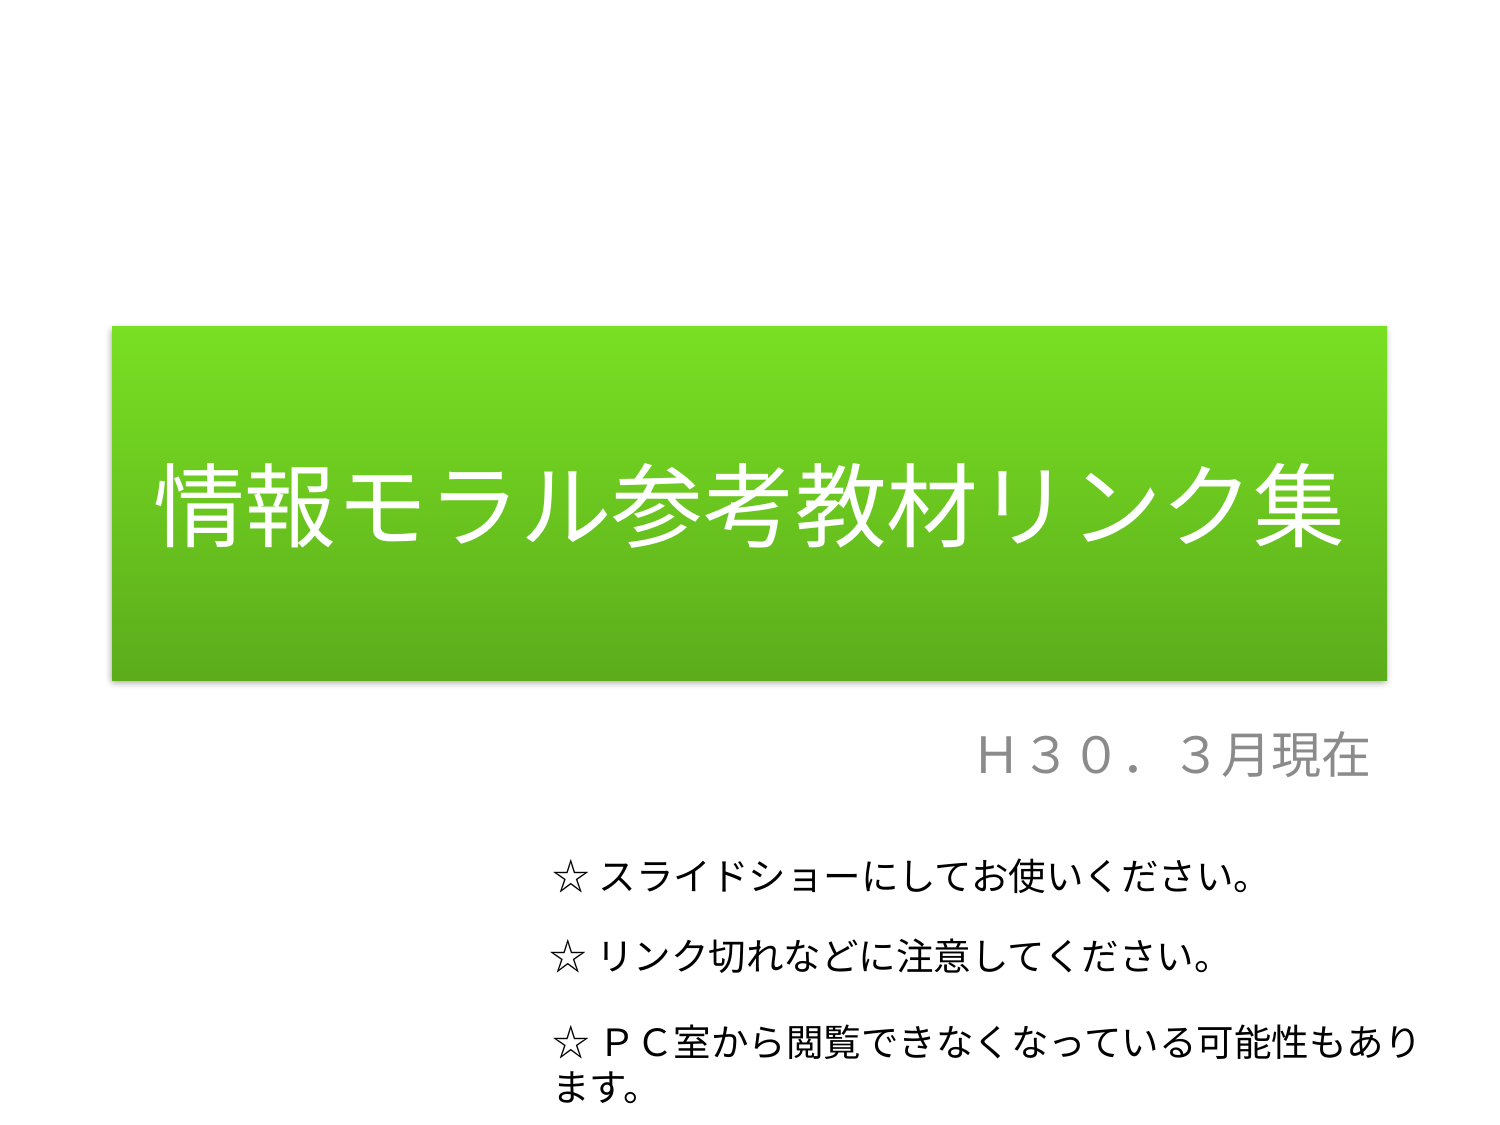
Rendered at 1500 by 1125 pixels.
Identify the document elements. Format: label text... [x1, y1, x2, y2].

title 情報モラル参考教材リンク集 [112, 326, 1388, 681]
text_box ☆リンク切れなどに注意してください。 [534, 925, 1457, 986]
text_box ☆スライドショーにしてお使いください。 [537, 845, 1459, 906]
subtitle Ｈ３０．３月現在 [336, 716, 1387, 807]
text_box ☆ＰＣ室から閲覧できなくなっている可能性もあります。 [537, 1011, 1459, 1116]
